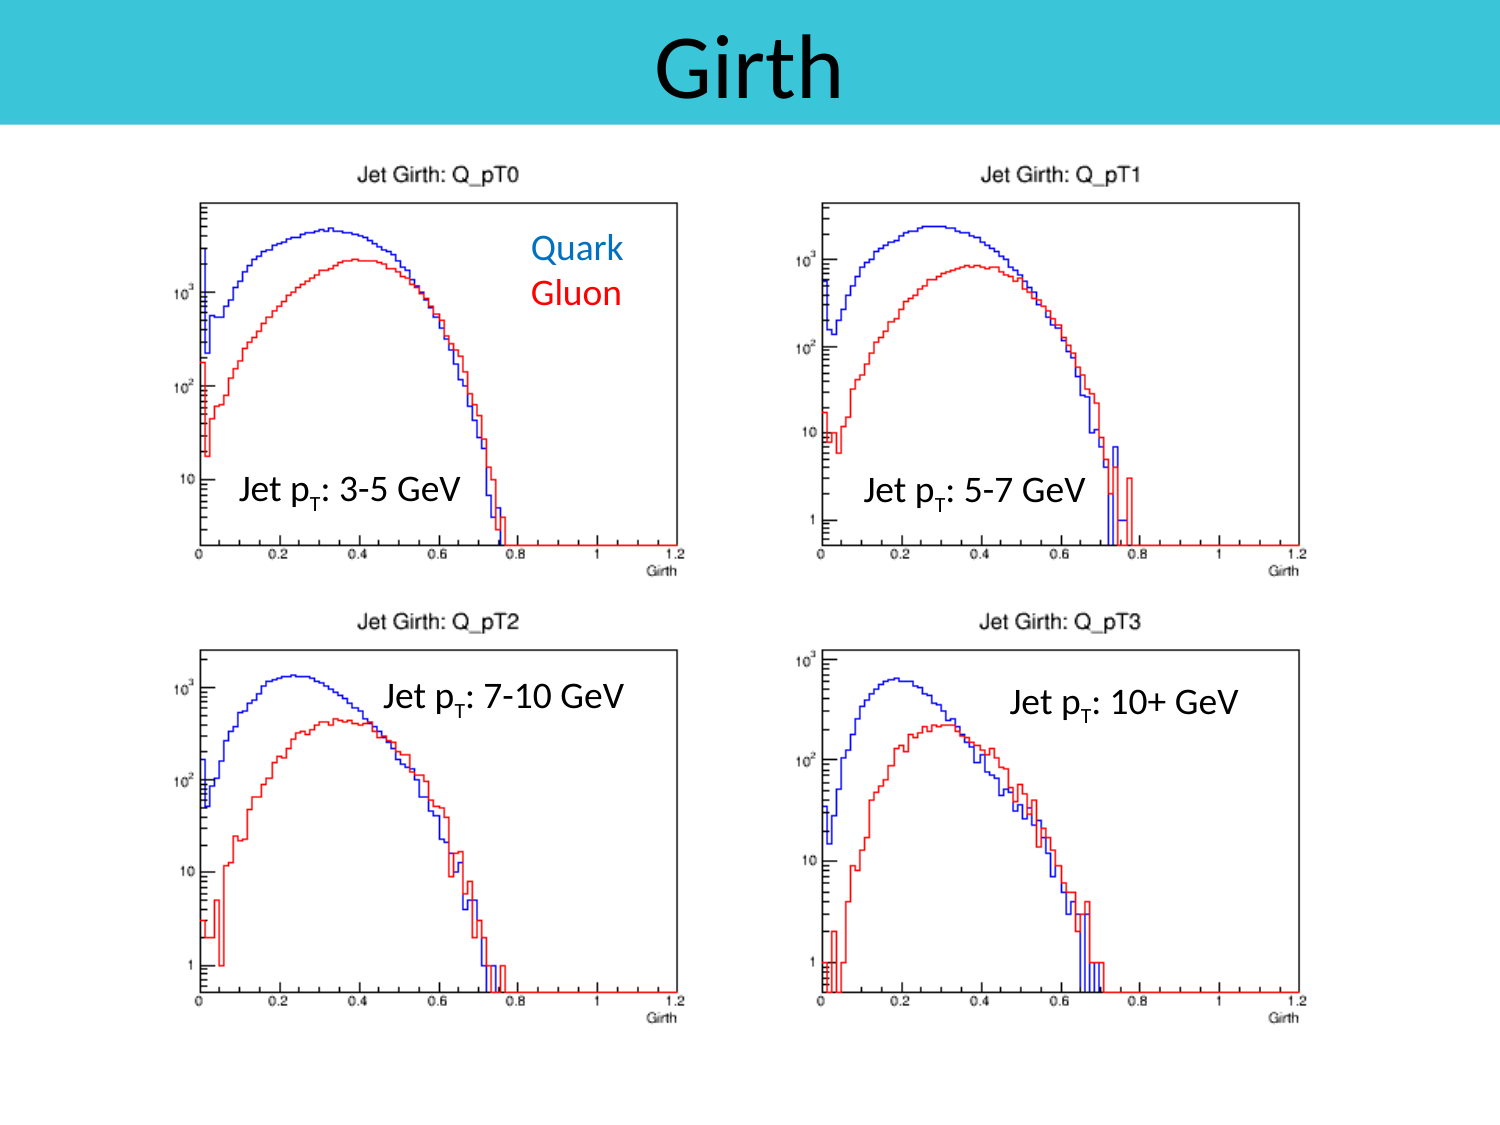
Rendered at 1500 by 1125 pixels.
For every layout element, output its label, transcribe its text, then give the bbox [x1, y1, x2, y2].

text_box Girth [0, 0, 1500, 125]
picture [128, 151, 1372, 1045]
